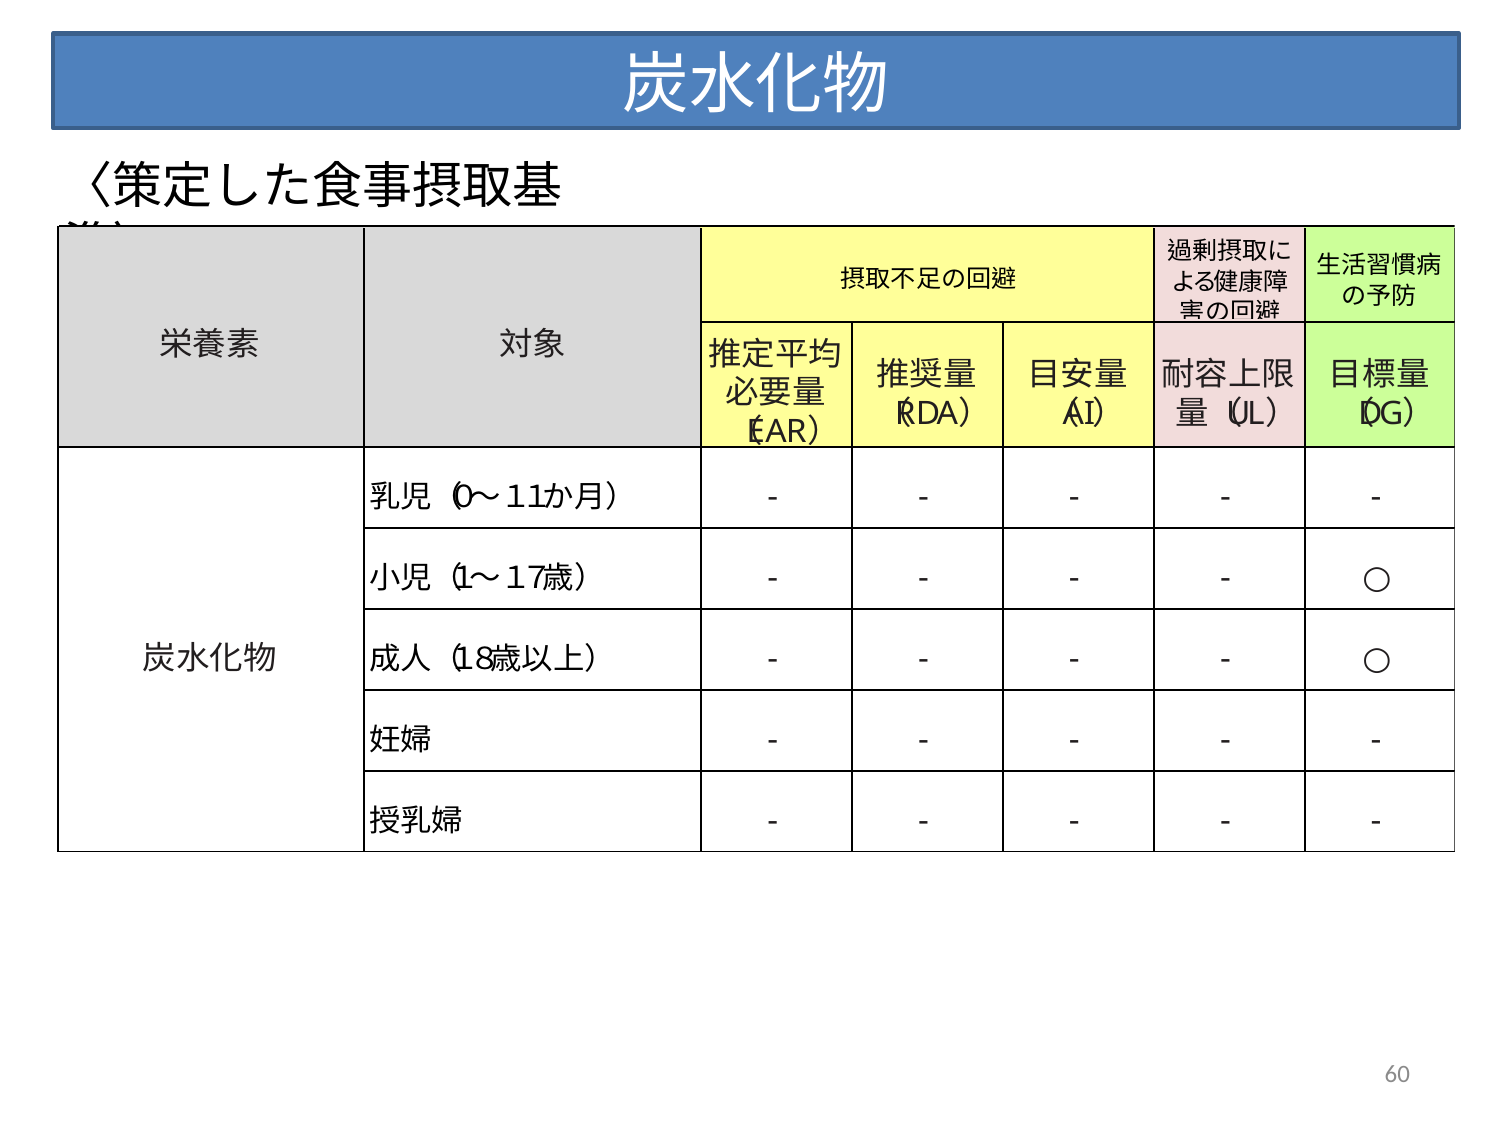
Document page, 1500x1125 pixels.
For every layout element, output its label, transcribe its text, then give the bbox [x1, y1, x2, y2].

picture [56, 225, 1459, 856]
text_box 炭水化物 [51, 31, 1461, 130]
slide_number 60 [1074, 1042, 1425, 1103]
text_box 〈策定した食事摂取基準〉 [47, 146, 651, 282]
